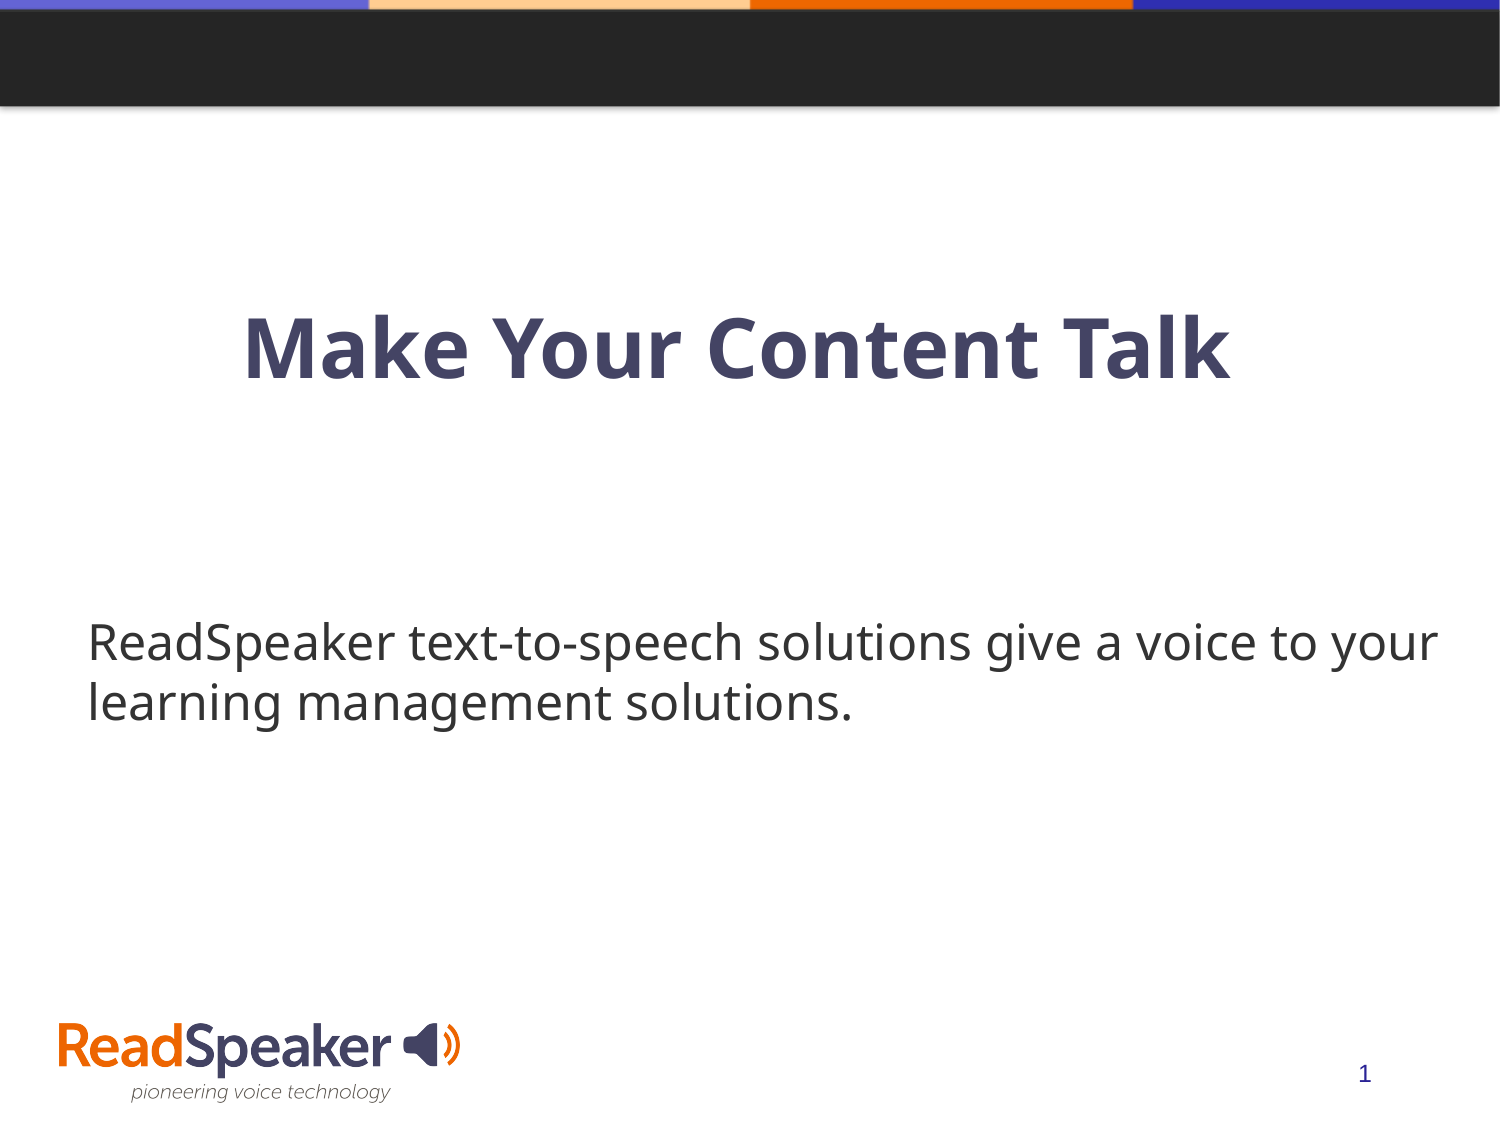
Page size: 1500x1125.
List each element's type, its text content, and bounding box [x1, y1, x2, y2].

list ReadSpeaker text-to-speech solutions give a voice to your learning management solutions. [87, 610, 1462, 731]
picture [59, 1023, 460, 1103]
picture [0, 0, 1500, 12]
slide_number 1 [1305, 1042, 1425, 1103]
title Make Your Content Talk [241, 154, 1259, 395]
